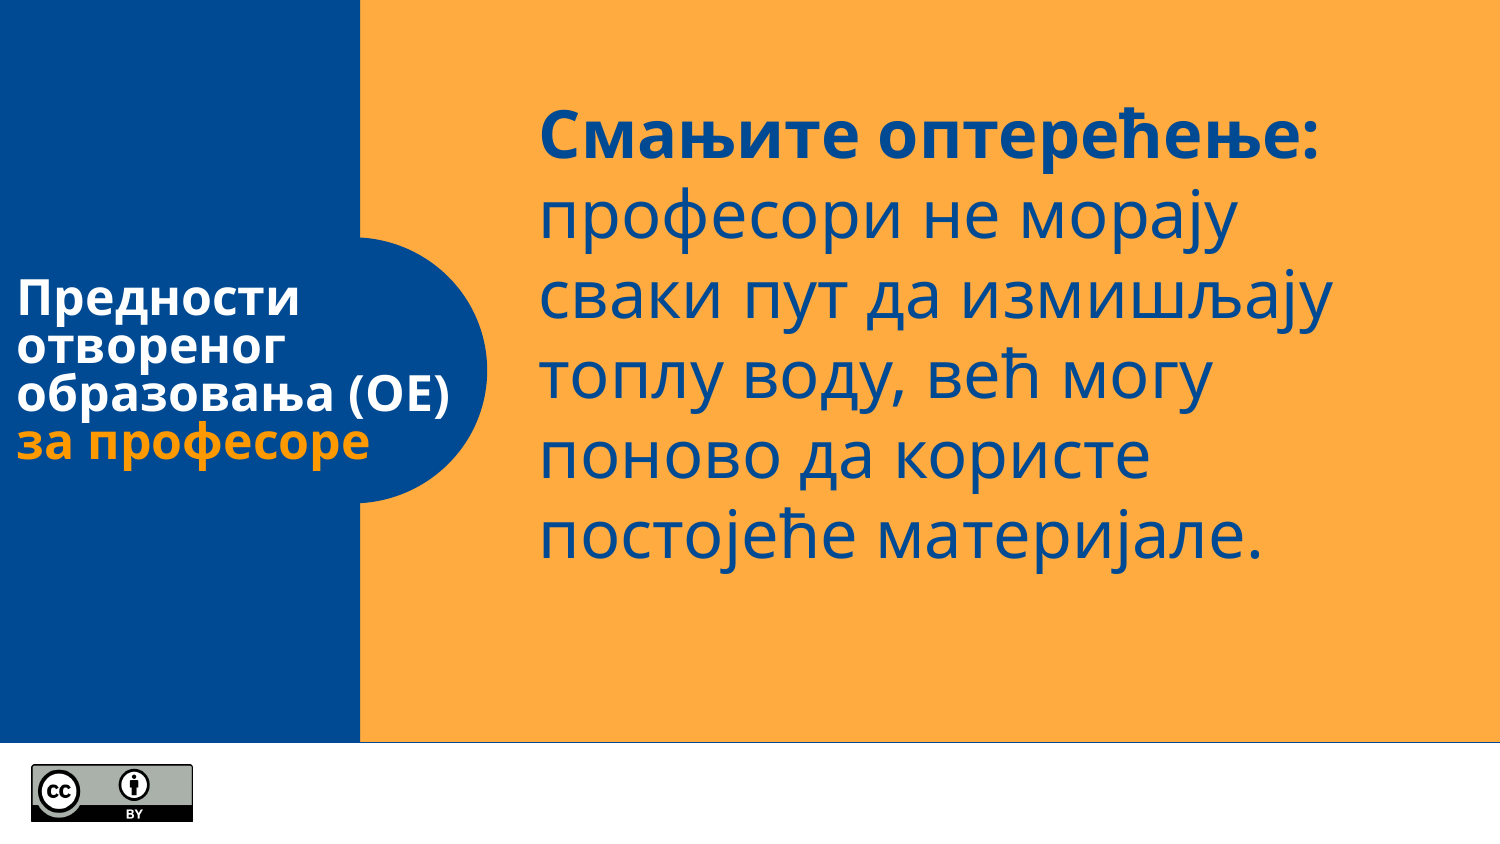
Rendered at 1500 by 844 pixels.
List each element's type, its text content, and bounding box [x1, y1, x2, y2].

text_box [361, 237, 431, 262]
picture [31, 764, 193, 822]
text_box Предности отвореног образовања (ОЕ) за професоре [1, 262, 488, 485]
text_box Смањите оптерећење: професори не морају сваки пут да измишљају топлу воду, већ могу поново да користе постојеће материјале. [523, 77, 1350, 587]
text_box [361, 485, 421, 504]
text_box [0, 0, 361, 742]
text_box [0, 750, 1500, 844]
